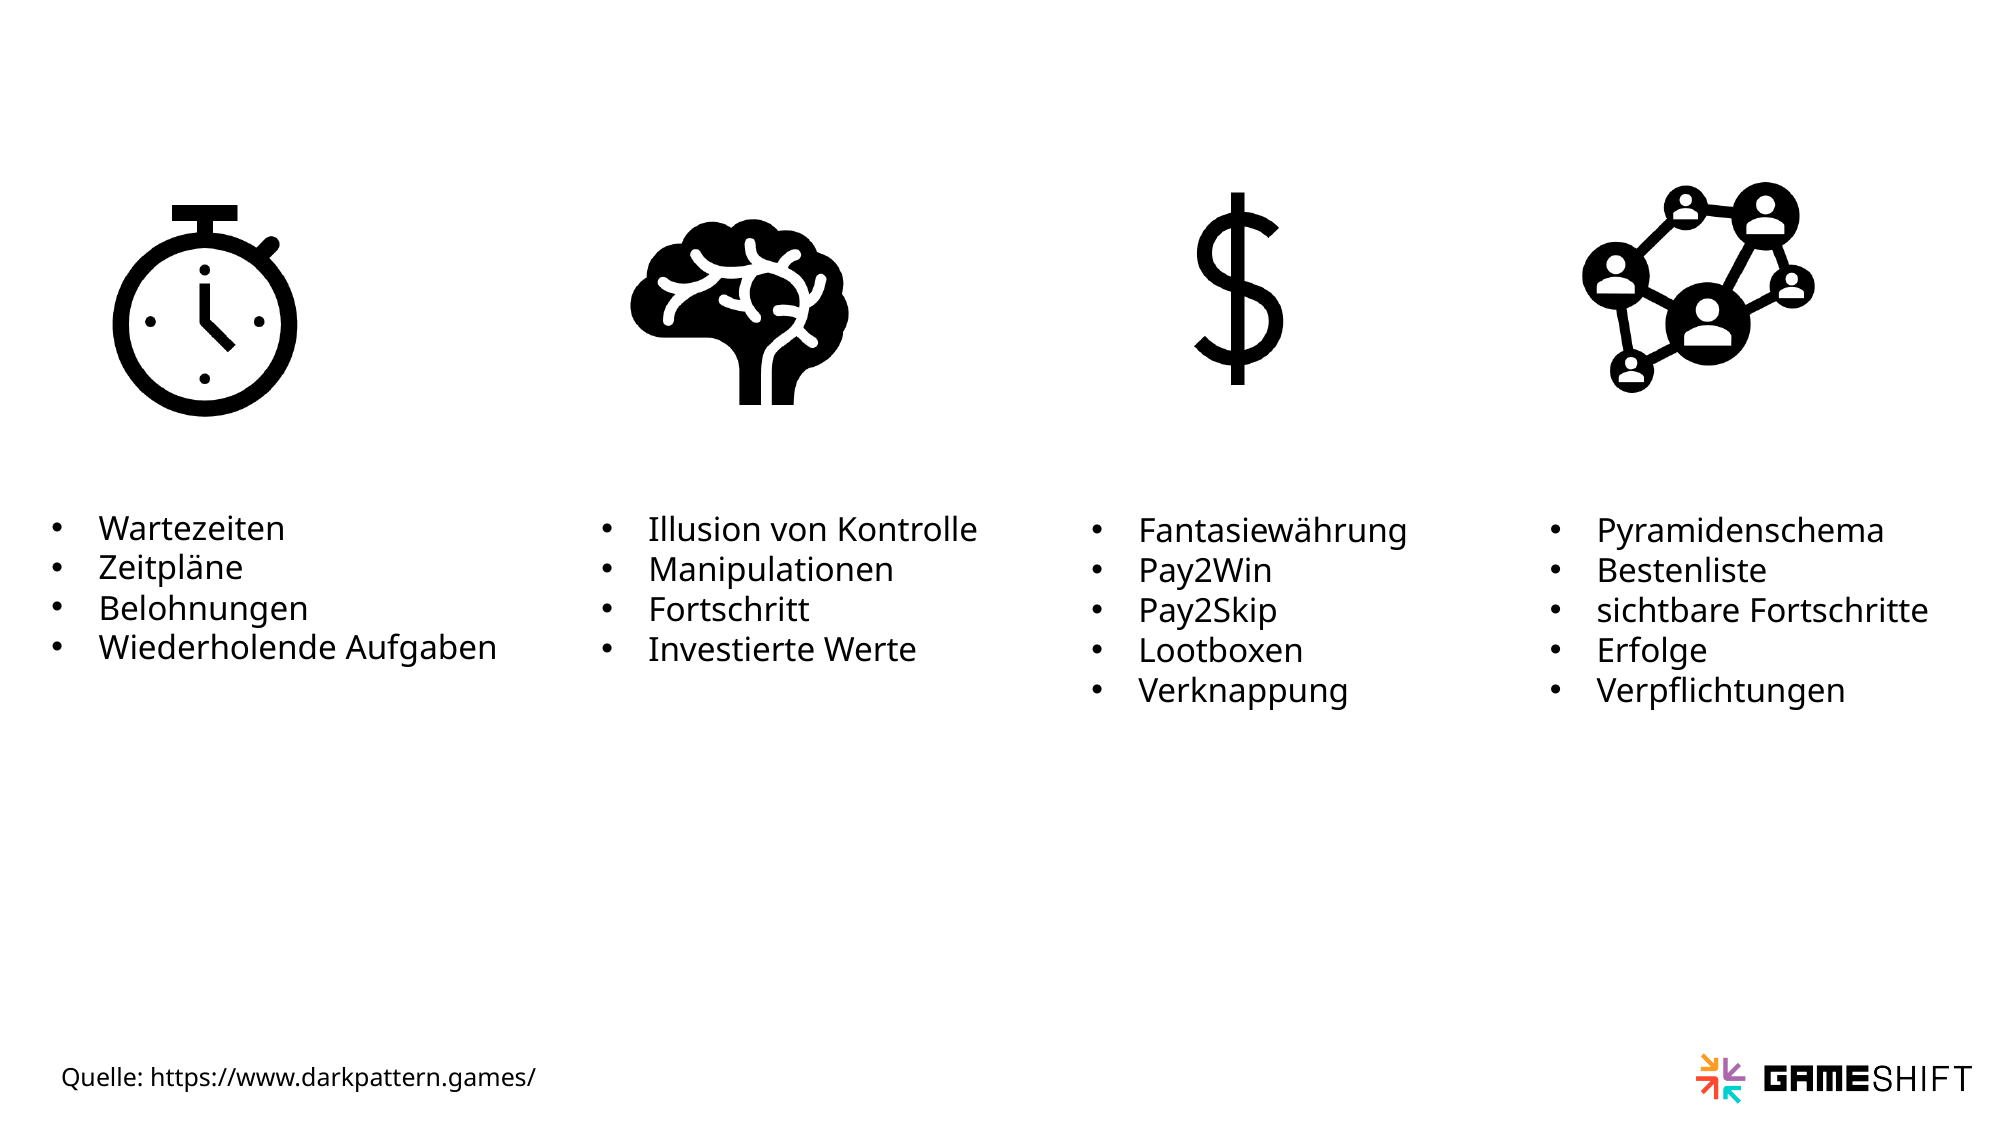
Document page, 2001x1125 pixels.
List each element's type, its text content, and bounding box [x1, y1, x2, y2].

text_box Wartezeiten Zeitpläne Belohnungen Wiederholende Aufgaben [36, 499, 514, 674]
picture [1566, 158, 1827, 420]
picture [1696, 1053, 1972, 1104]
picture [74, 180, 335, 442]
picture [608, 181, 870, 443]
text_box Illusion von Kontrolle Manipulationen Fortschritt Investierte Werte [586, 500, 994, 676]
text_box Pyramidenschema Bestenliste sichtbare Fortschritte Erfolge Verpflichtungen [1535, 501, 1945, 717]
text_box Fantasiewährung Pay2Win Pay2Skip Lootboxen Verknappung [1076, 501, 1424, 717]
text_box Quelle: https://www.darkpattern.games/ [46, 1053, 552, 1099]
picture [1130, 181, 1345, 396]
